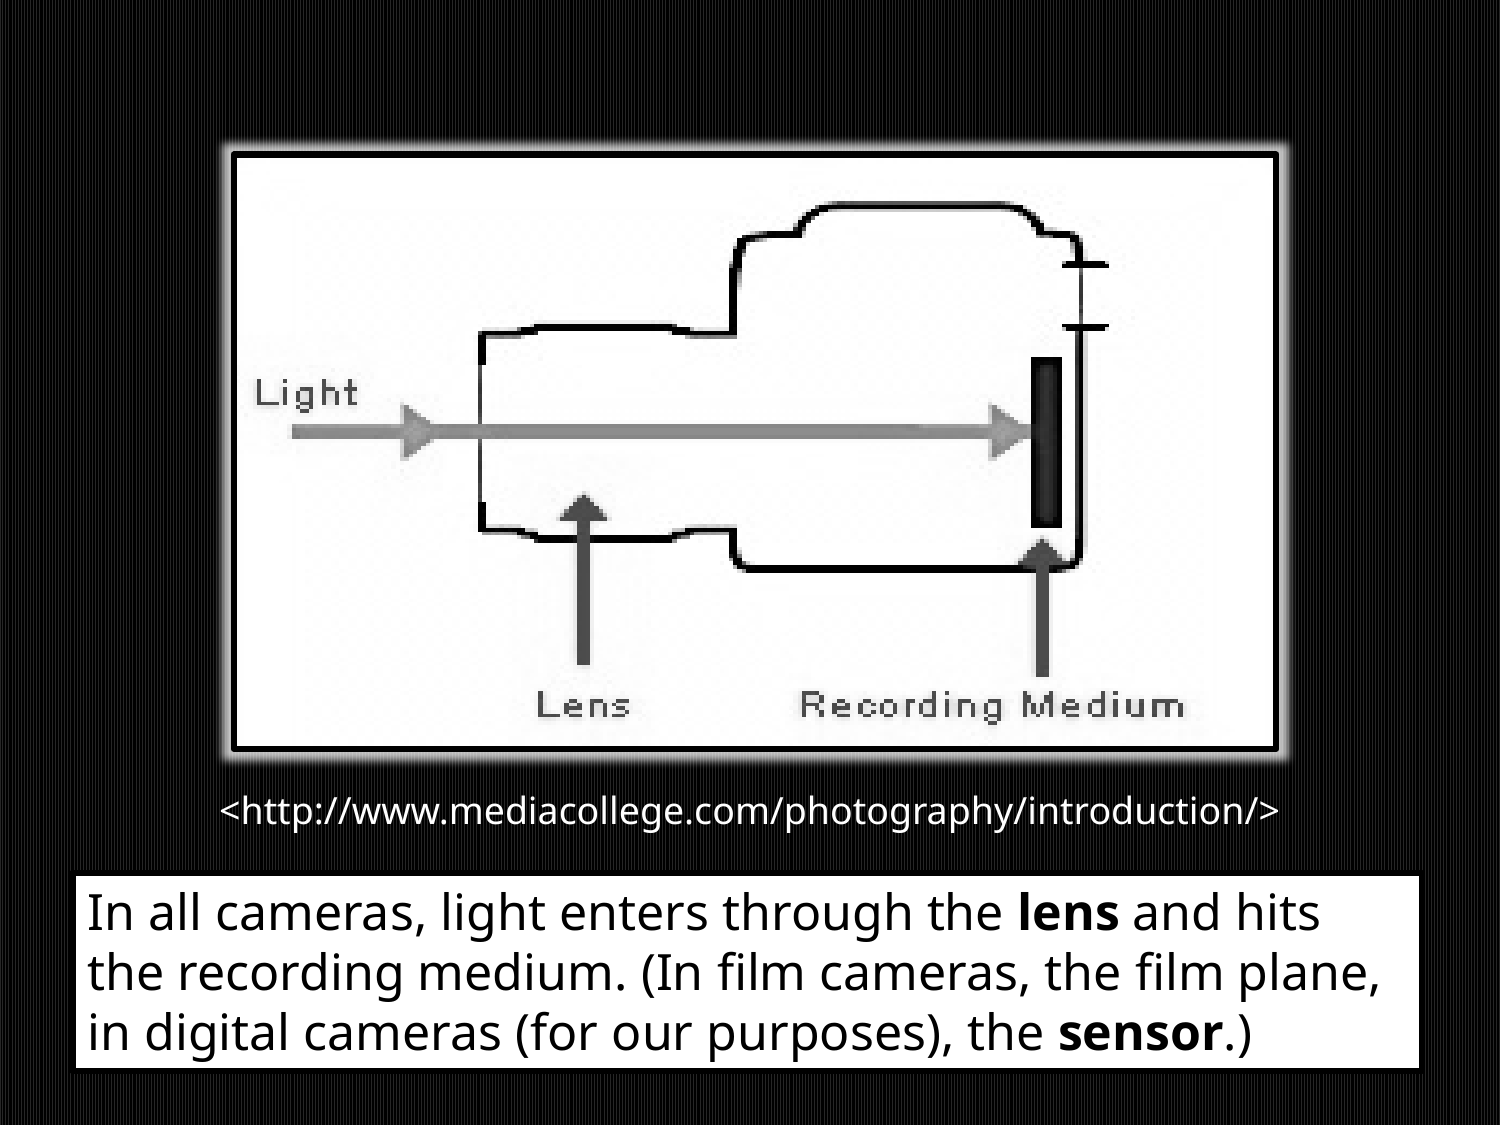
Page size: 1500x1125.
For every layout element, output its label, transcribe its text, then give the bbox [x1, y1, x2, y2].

list In all cameras, light enters through the lens and hits the recording medium. (In film cameras, the film plane, in digital cameras (for our purposes), the sensor.) [72, 872, 1423, 1071]
text_box <http://www.mediacollege.com/photography/introduction/> [0, 779, 1500, 839]
picture [236, 157, 1274, 746]
